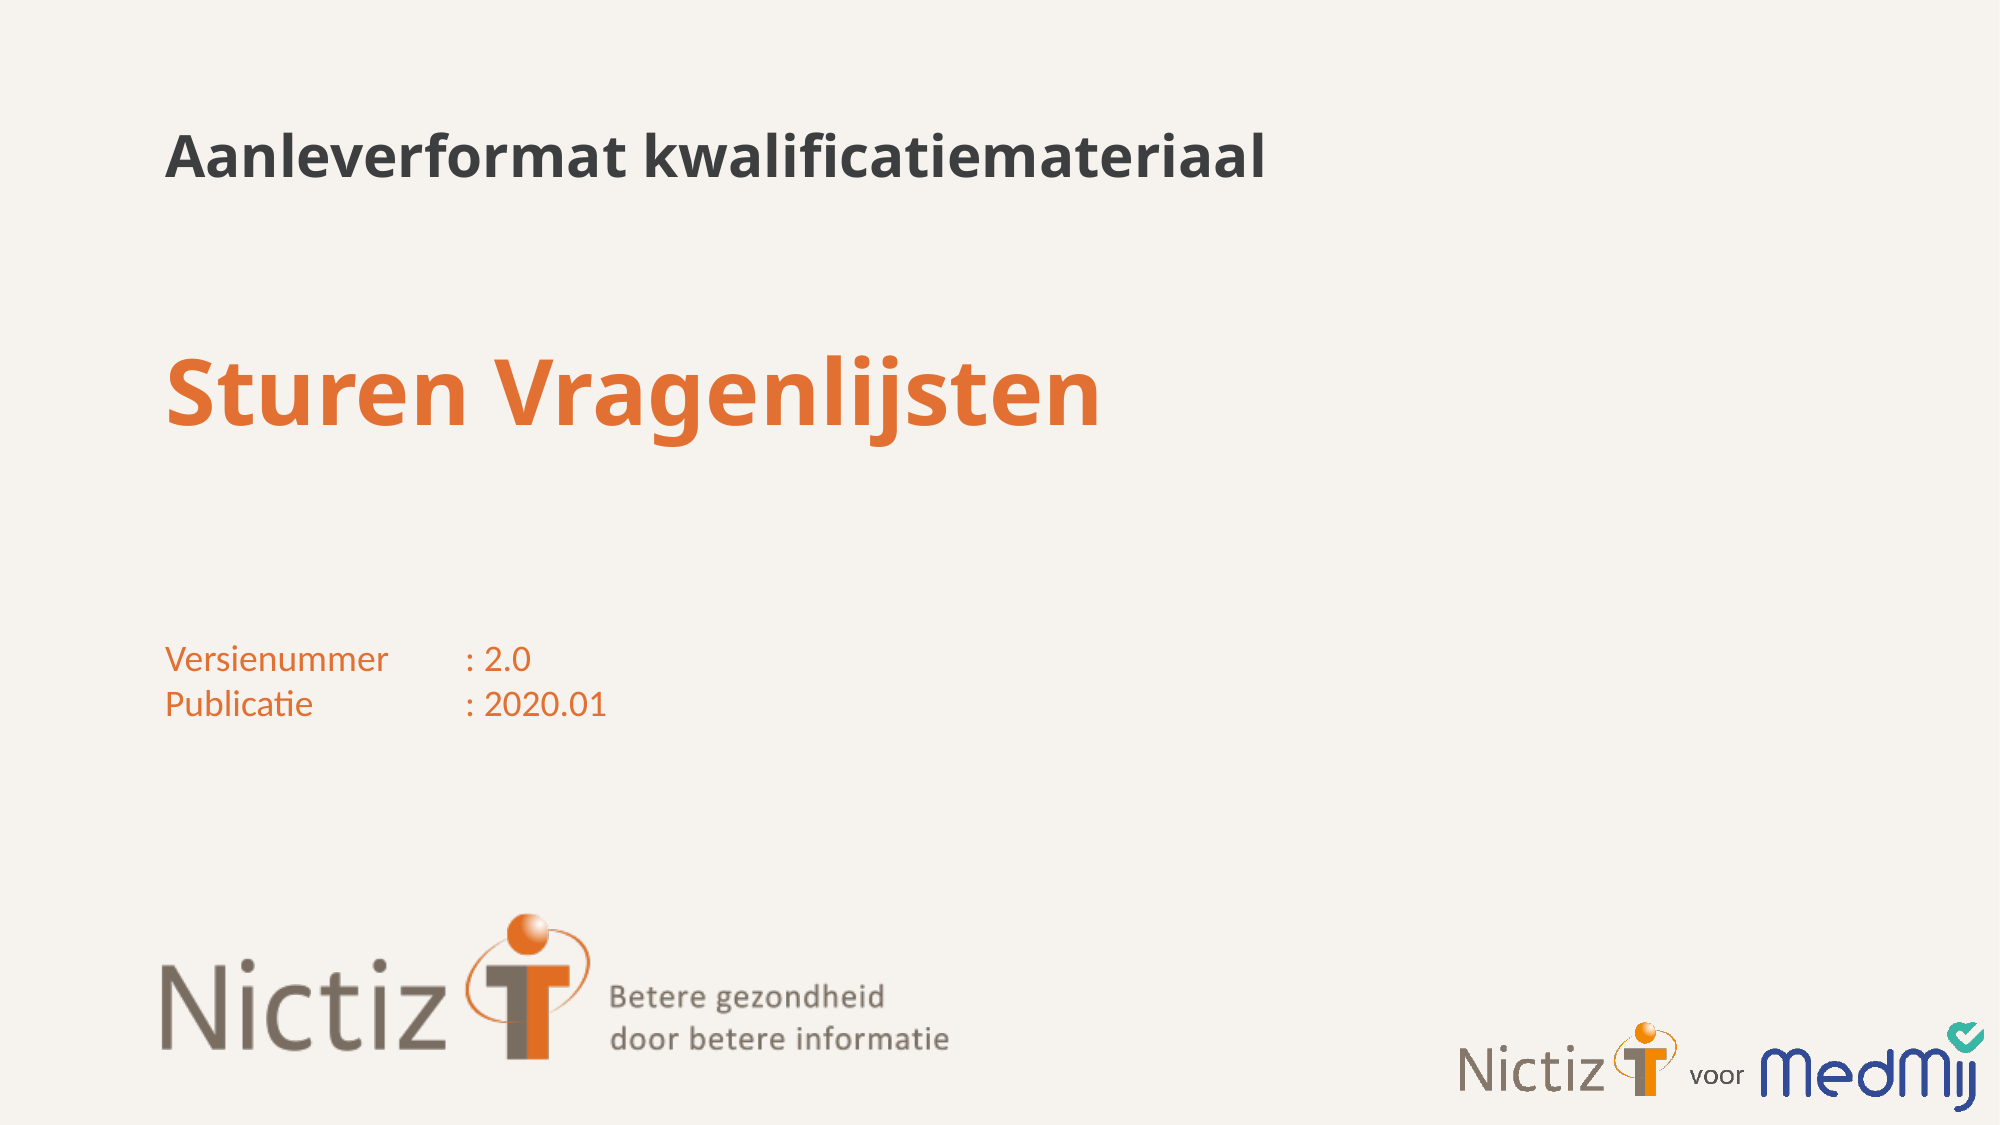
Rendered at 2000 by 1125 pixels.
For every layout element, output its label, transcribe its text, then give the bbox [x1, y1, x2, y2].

text_box Versienummer : 2.0 Publicatie : 2020.01 [150, 626, 782, 732]
subtitle Aanleverformat kwalificatiemateriaal [150, 94, 1699, 236]
picture [1457, 1019, 1988, 1113]
title Sturen Vragenlijsten [150, 338, 1926, 627]
picture [150, 897, 961, 1075]
